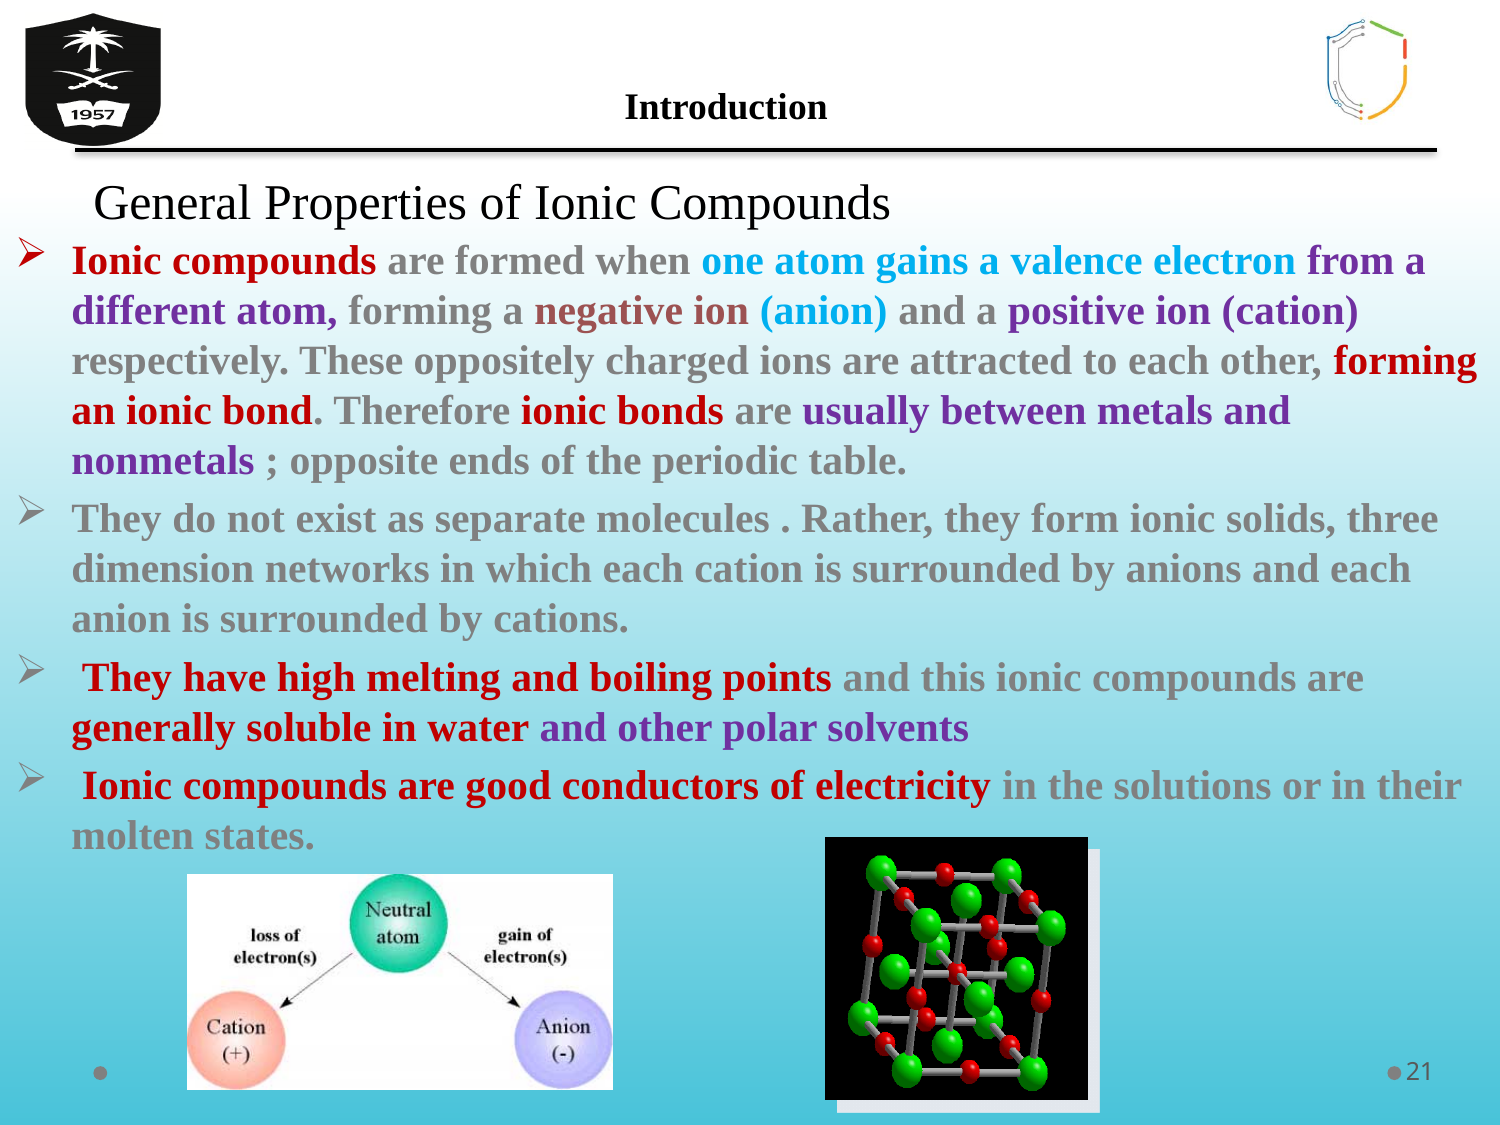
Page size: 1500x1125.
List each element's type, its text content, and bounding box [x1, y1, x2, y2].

picture [187, 874, 613, 1090]
list Ionic compounds are formed when one atom gains a valence electron from a different atom, forming a negative ion (anion) and a positive ion (cation) respectively. These oppositely charged ions are attracted to each other, forming an ionic bond. Therefore ionic bonds are usually between metals and nonmetals ; opposite ends of the periodic table. They do not exist as separate molecules . Rather, they form ionic solids, three dimension networks in which each cation is surrounded by anions and each anion is surrounded by cations. They have high melting and boiling points and this ionic compounds are generally soluble in water and other polar solvents Ionic compounds are good conductors of electricity in the solutions or in their molten states. [0, 224, 1499, 738]
text_box Introduction [609, 74, 852, 135]
picture [1308, 12, 1426, 137]
picture [824, 837, 1088, 1101]
text_box General Properties of Ionic Compounds [78, 162, 907, 238]
slide_number 21 [1401, 1042, 1494, 1103]
picture [24, 12, 163, 151]
